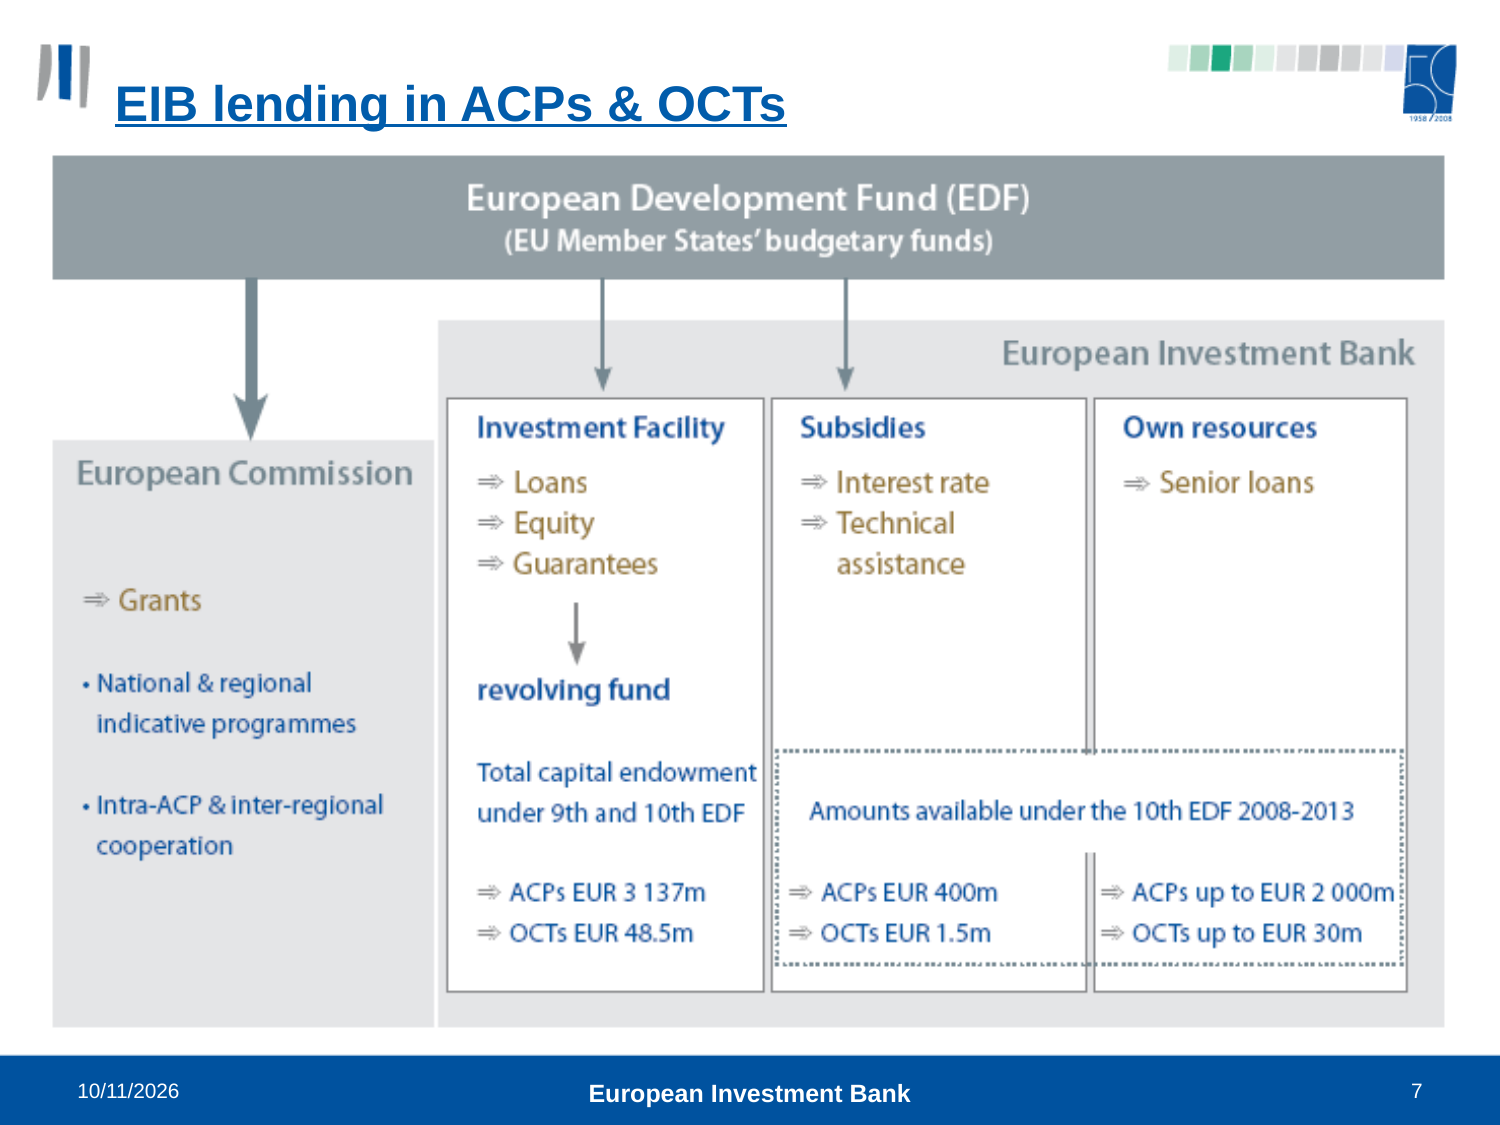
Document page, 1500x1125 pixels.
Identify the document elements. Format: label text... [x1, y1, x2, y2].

slide_number 7 [1274, 1070, 1438, 1125]
picture [0, 0, 1500, 1125]
footer European Investment Bank [229, 1070, 1271, 1125]
text_box EIB lending in ACPs & OCTs [100, 42, 1282, 147]
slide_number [62, 1070, 226, 1125]
